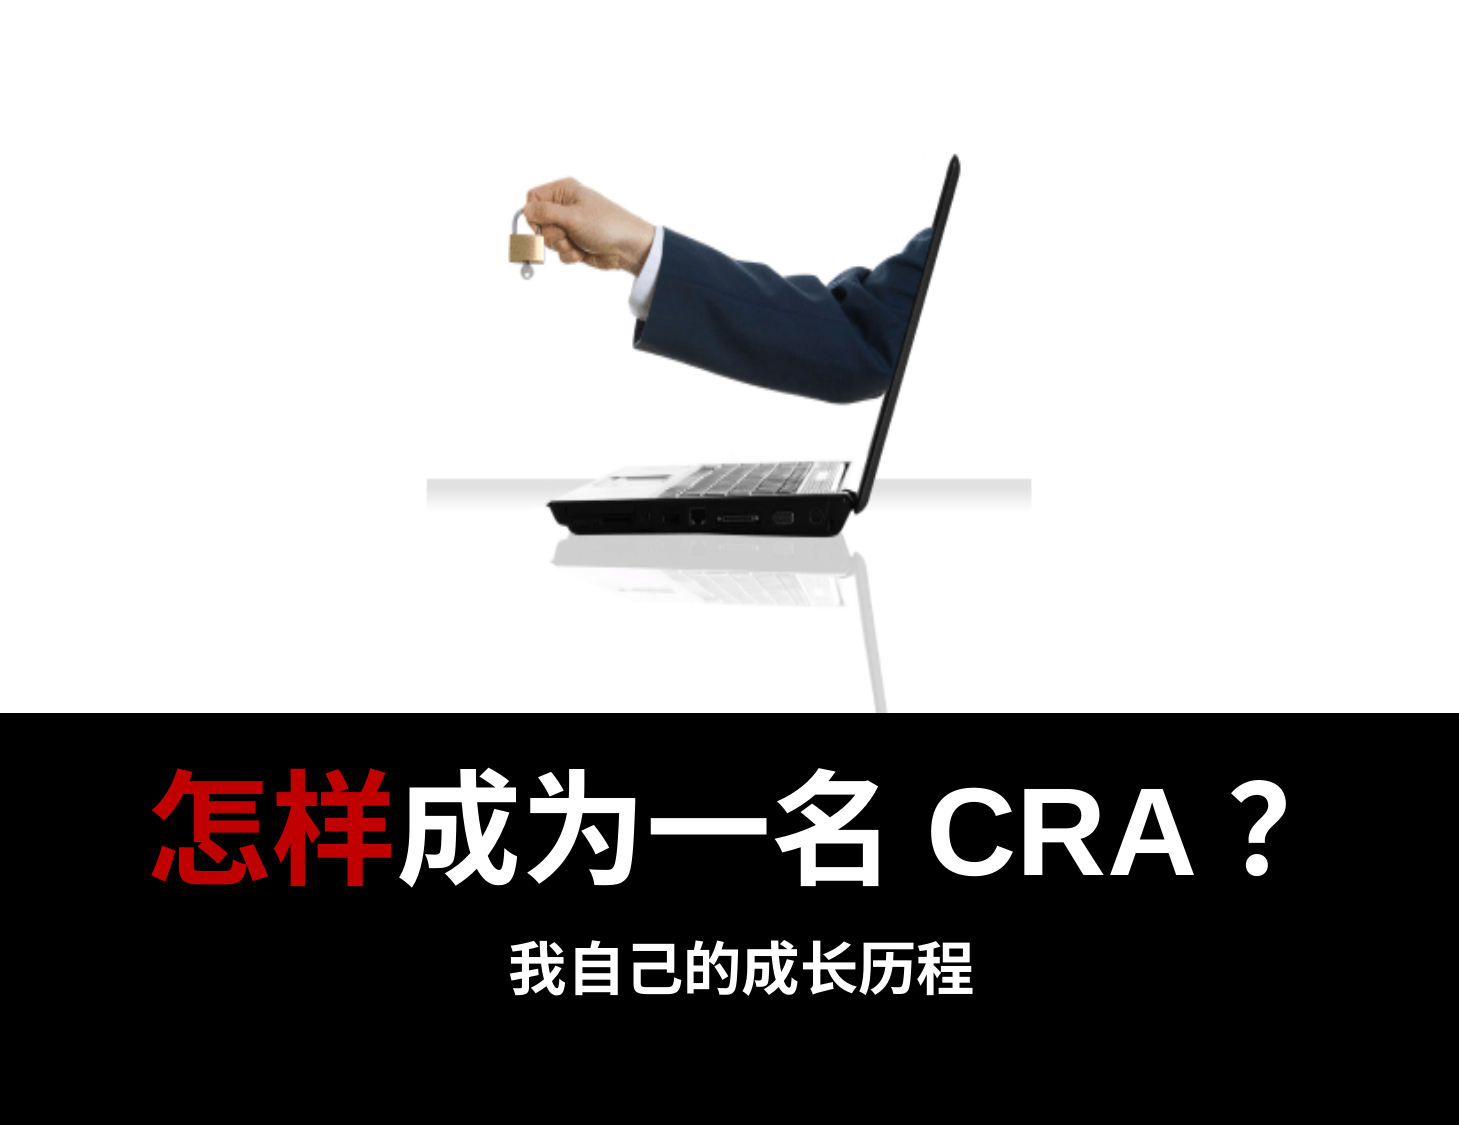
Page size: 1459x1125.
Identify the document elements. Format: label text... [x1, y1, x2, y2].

text_box [0, 721, 1459, 1125]
subtitle 我自己的成长历程 [291, 924, 1193, 1026]
title 怎样成为一名CRA？ [129, 724, 1370, 926]
picture [0, 0, 1459, 713]
